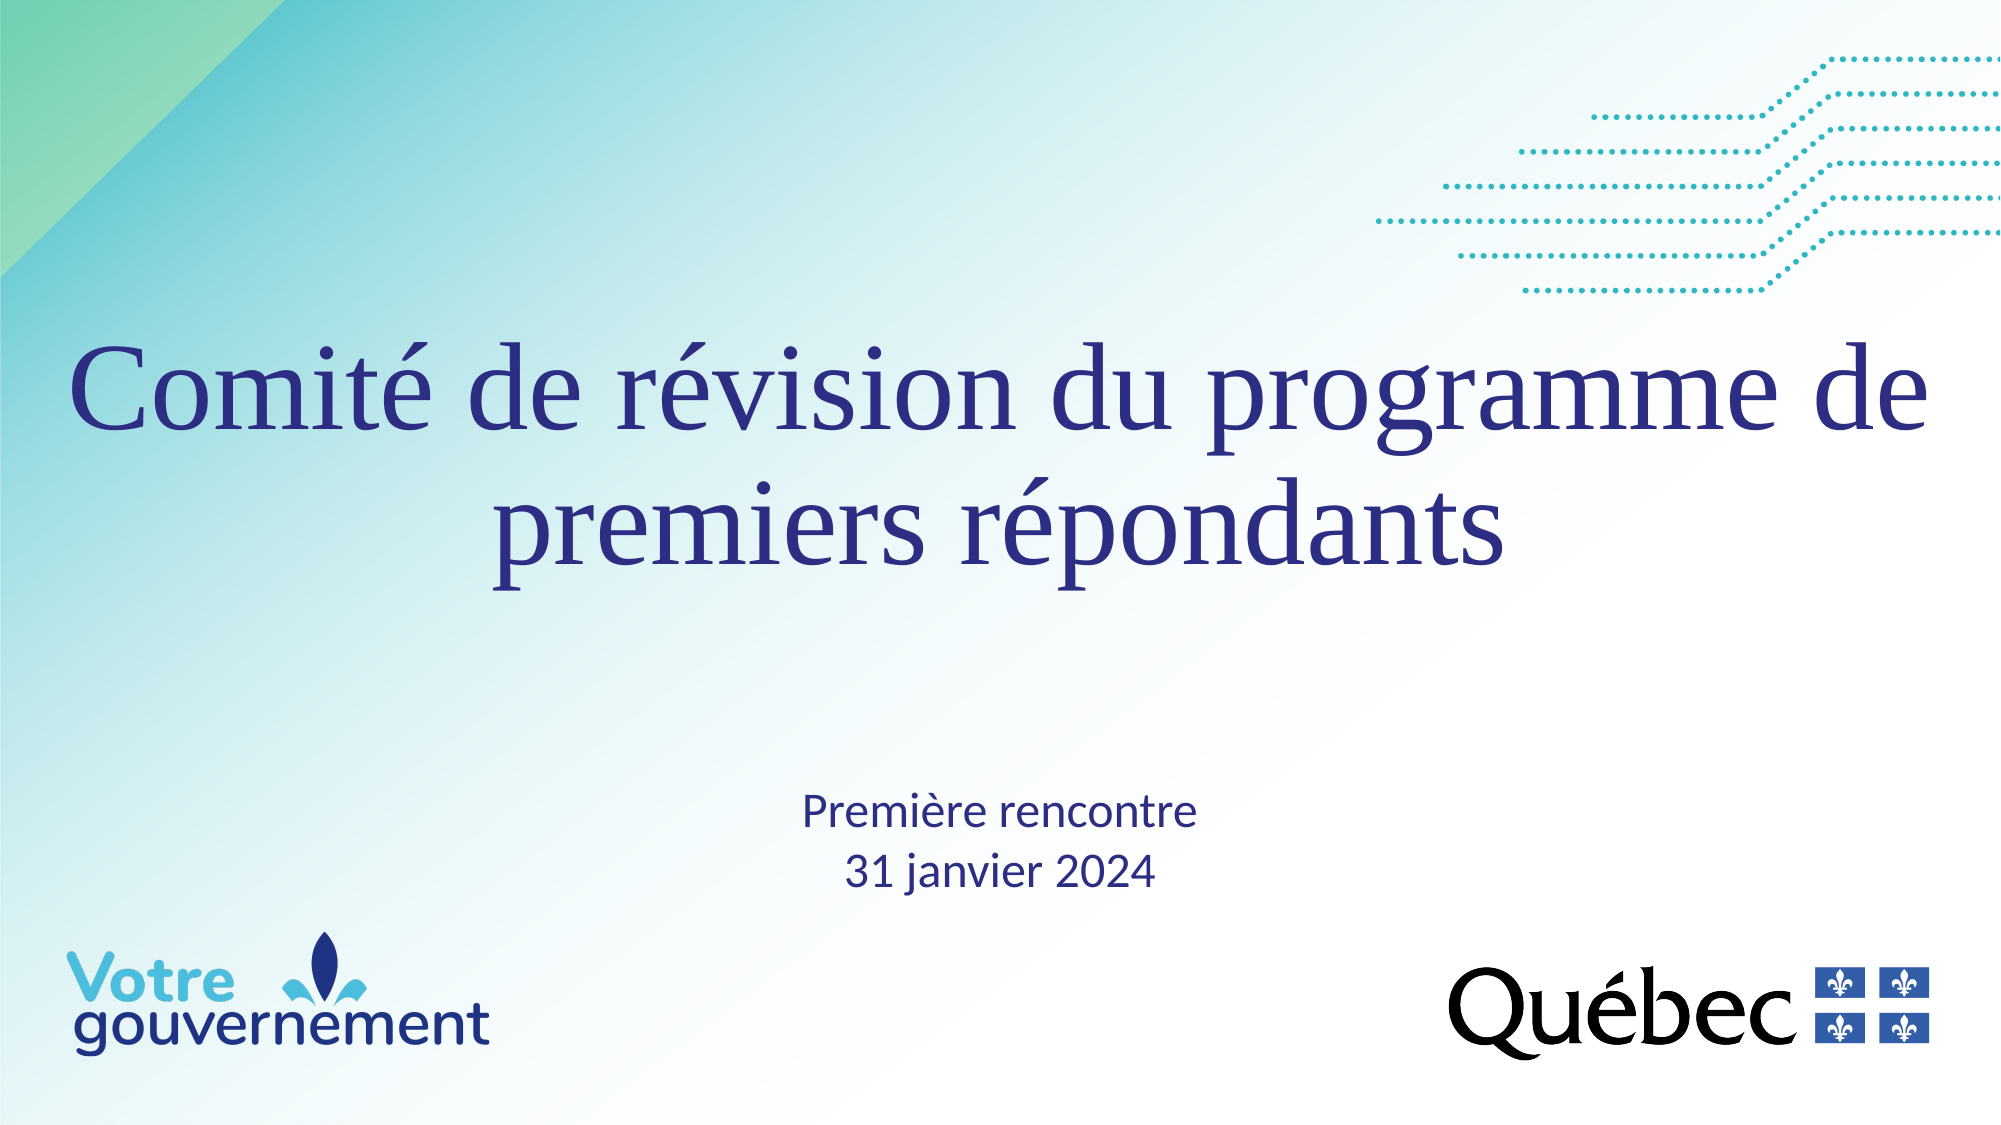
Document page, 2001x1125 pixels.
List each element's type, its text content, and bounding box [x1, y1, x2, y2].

title Comité de révision du programme de premiers répondants [0, 265, 2000, 600]
picture [0, 0, 2001, 1125]
text_box Première rencontre 31 janvier 2024 [492, 770, 1508, 906]
